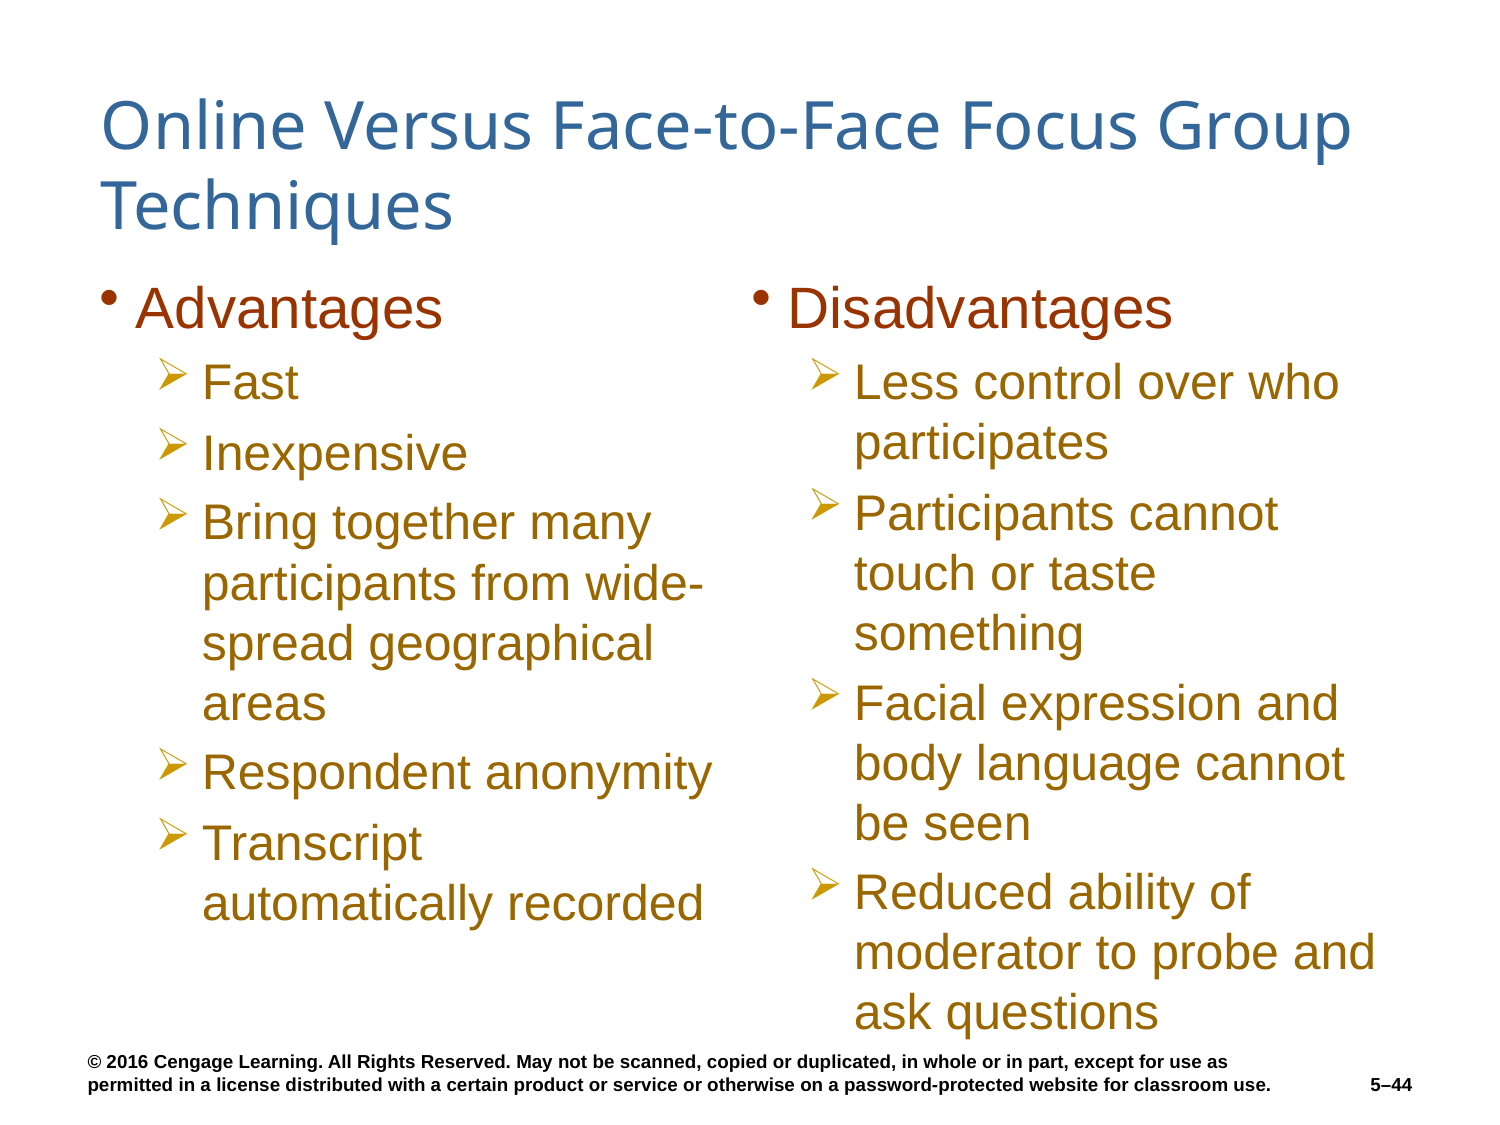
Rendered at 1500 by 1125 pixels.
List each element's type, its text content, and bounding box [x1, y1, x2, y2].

title Online Versus Face-to-Face Focus Group Techniques [85, 75, 1411, 252]
list Advantages Fast Inexpensive Bring together many participants from wide-spread geographical areas Respondent anonymity Transcript automatically recorded [84, 262, 736, 1073]
footer © 2016 Cengage Learning. All Rights Reserved. May not be scanned, copied or duplicated, in whole or in part, except for use as permitted in a license distributed with a certain product or service or otherwise on a password-protected website for classroom use. [87, 1057, 1050, 1103]
slide_number 5–44 [1050, 1042, 1413, 1103]
list Disadvantages Less control over who participates Participants cannot touch or taste something Facial expression and body language cannot be seen Reduced ability of moderator to probe and ask questions [736, 262, 1414, 1073]
